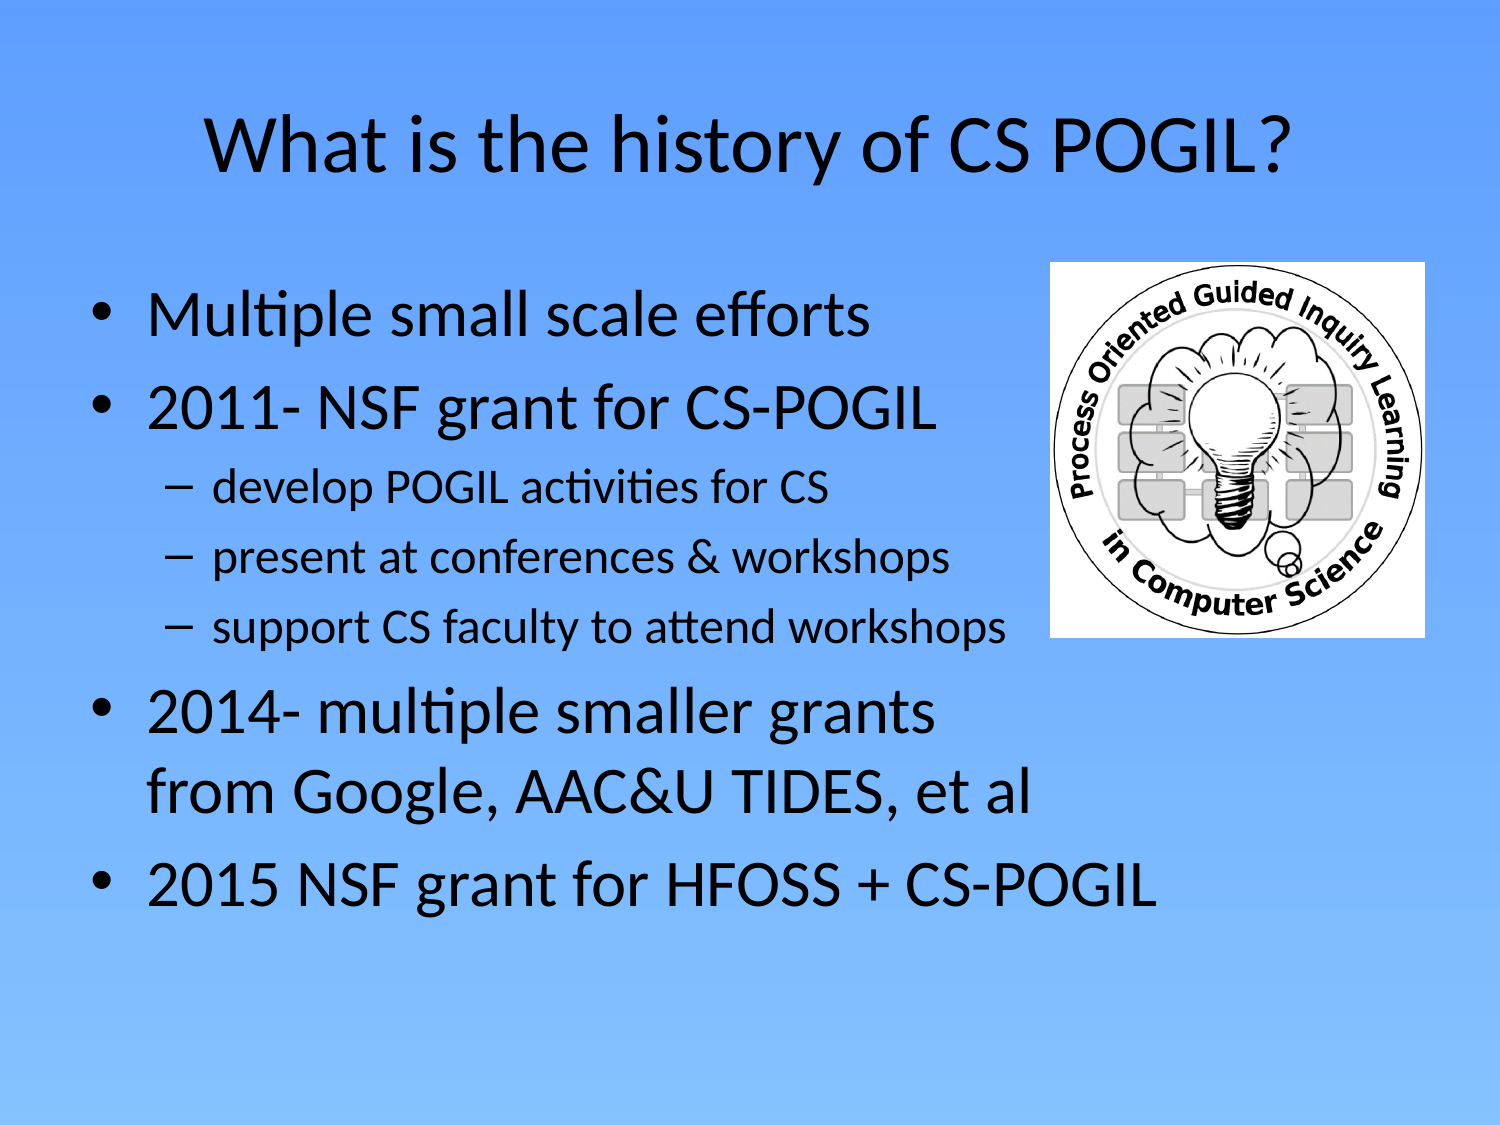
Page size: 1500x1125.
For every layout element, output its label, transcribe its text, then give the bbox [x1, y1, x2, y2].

title What is the history of CS POGIL? [75, 45, 1425, 233]
picture [1049, 262, 1426, 638]
list Multiple small scale efforts 2011- NSF grant for CS-POGIL develop POGIL activities for CS present at conferences & workshops support CS faculty to attend workshops 2014- multiple smaller grants from Google, AAC&U TIDES, et al 2015 NSF grant for HFOSS + CS-POGIL [75, 262, 1425, 1005]
